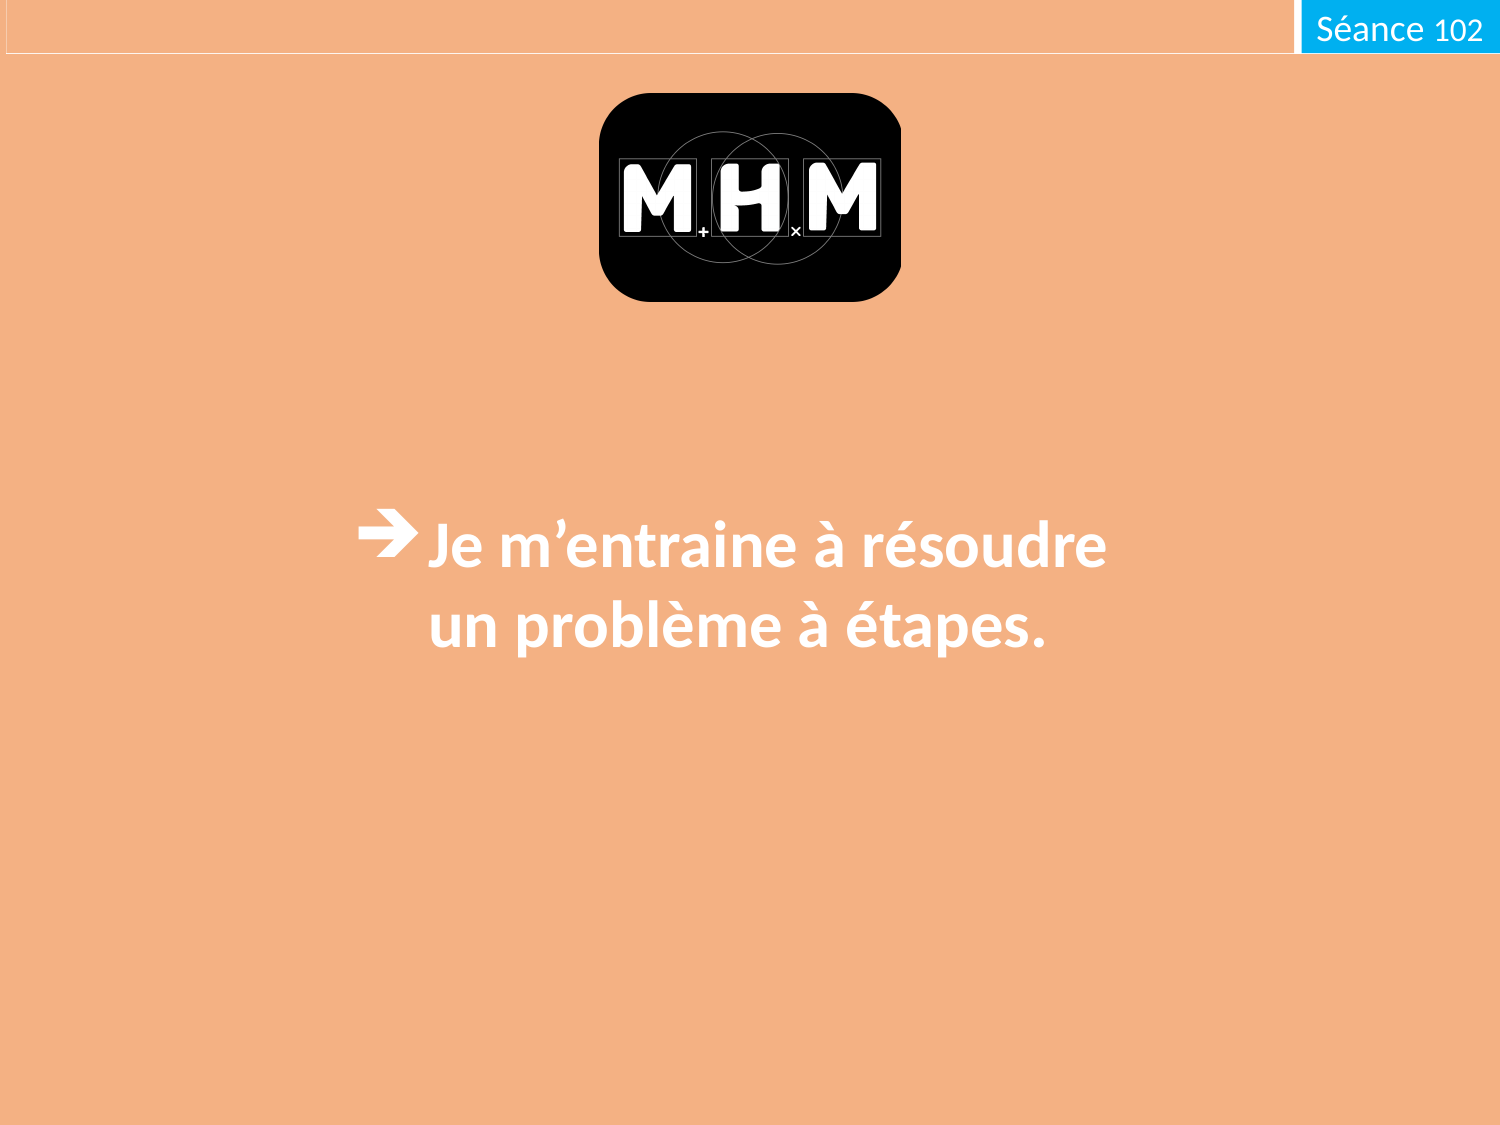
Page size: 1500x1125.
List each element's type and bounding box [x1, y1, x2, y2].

text_box [0, 54, 1500, 1125]
